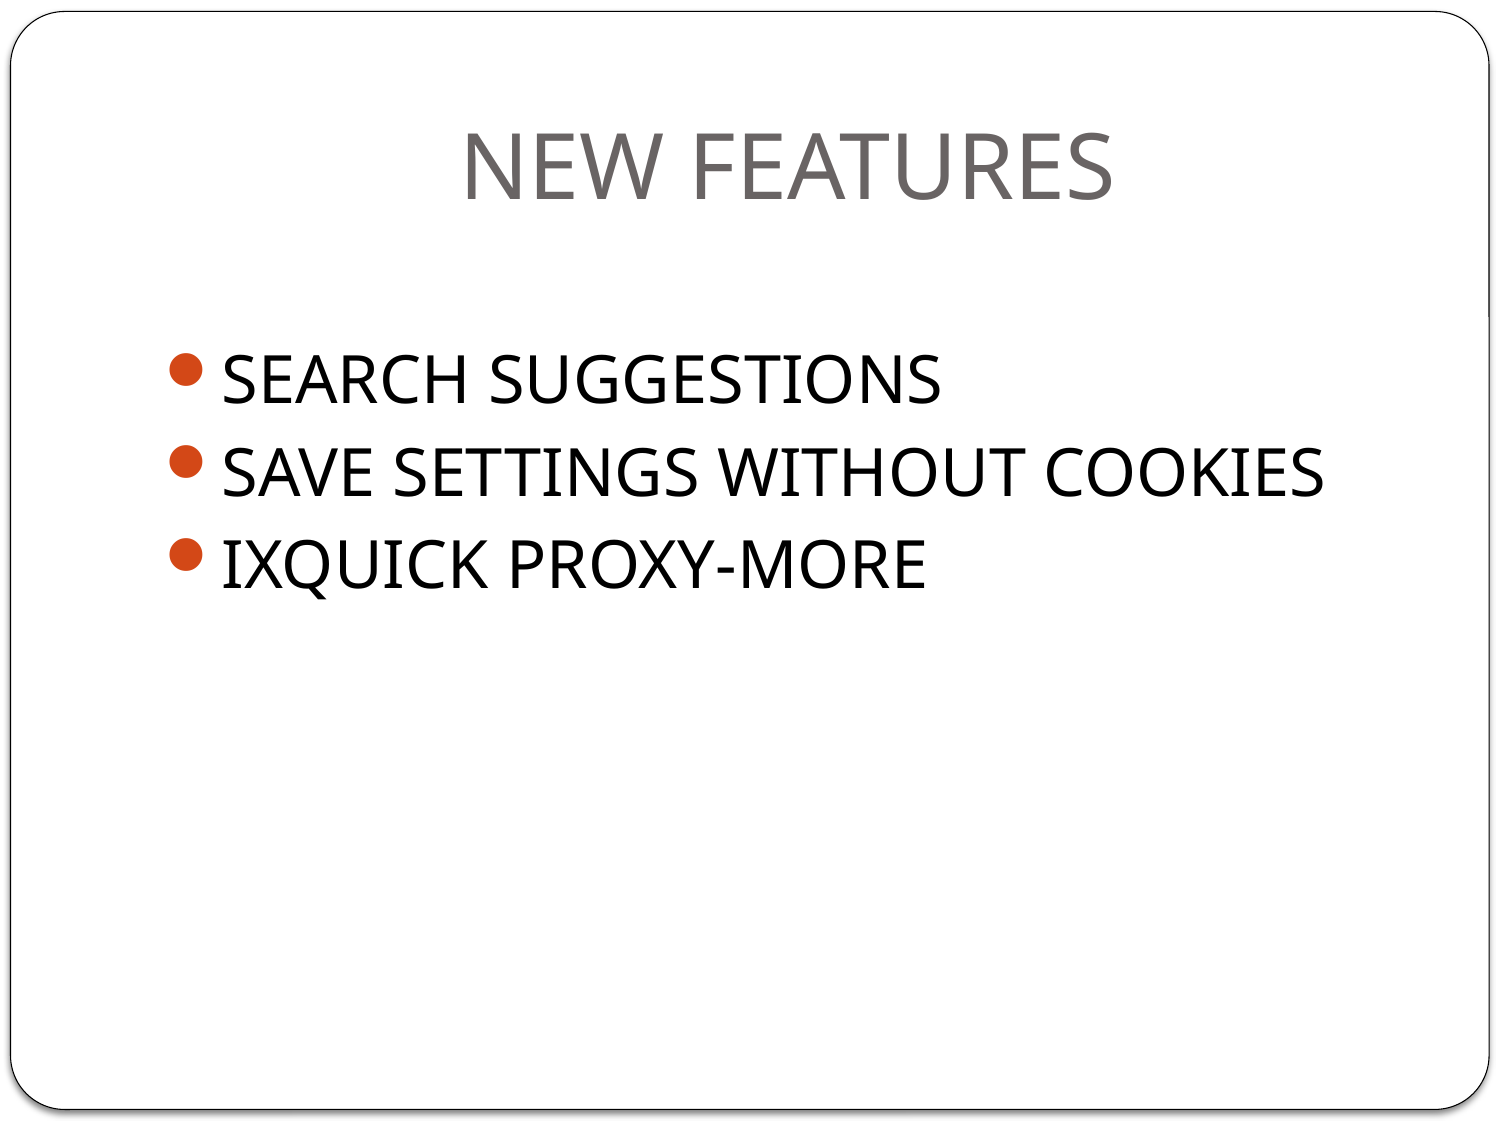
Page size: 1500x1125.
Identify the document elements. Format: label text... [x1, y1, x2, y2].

list SEARCH SUGGESTIONS SAVE SETTINGS WITHOUT COOKIES IXQUICK PROXY-MORE [150, 237, 1425, 988]
title NEW FEATURES [150, 45, 1425, 233]
